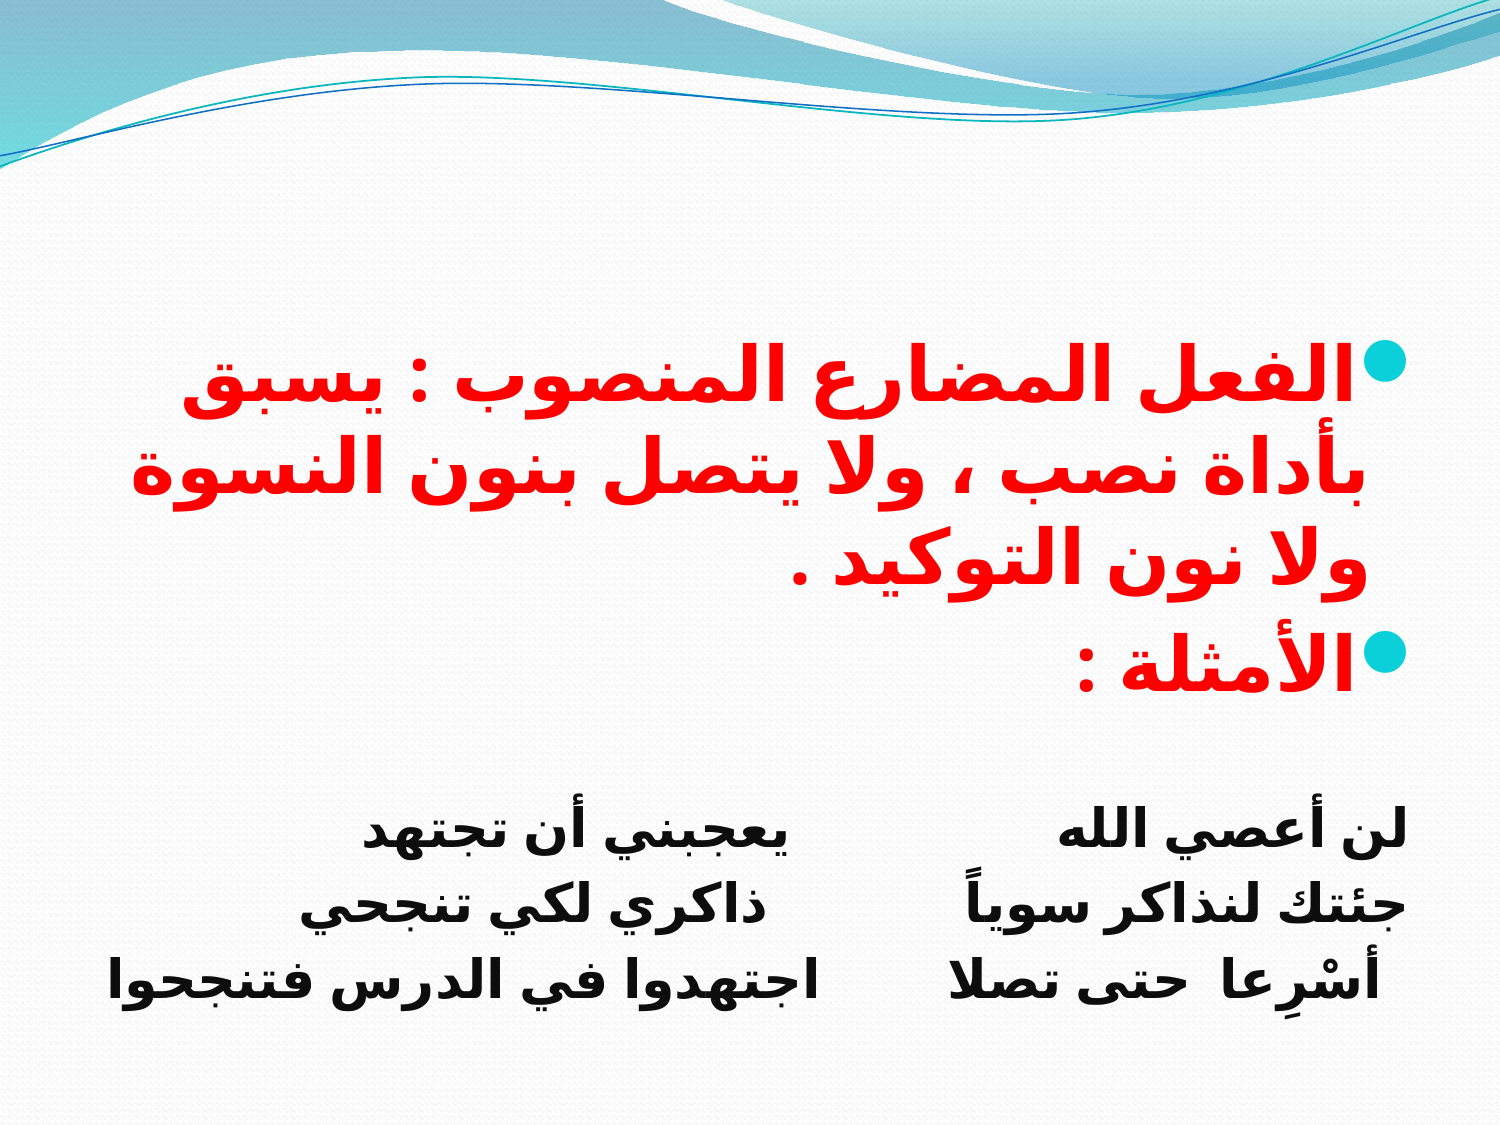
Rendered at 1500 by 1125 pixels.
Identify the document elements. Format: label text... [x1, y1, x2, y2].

list الفعل المضارع المنصوب : يسبق بأداة نصب ، ولا يتصل بنون النسوة ولا نون التوكيد . الأمثلة : لن أعصي الله يعجبني أن تجتهد جئتك لنذاكر سوياً ذاكري لكي تنجحي أسْرِعا حتى تصلا اجتهدوا في الدرس فتنجحوا [75, 317, 1425, 1038]
